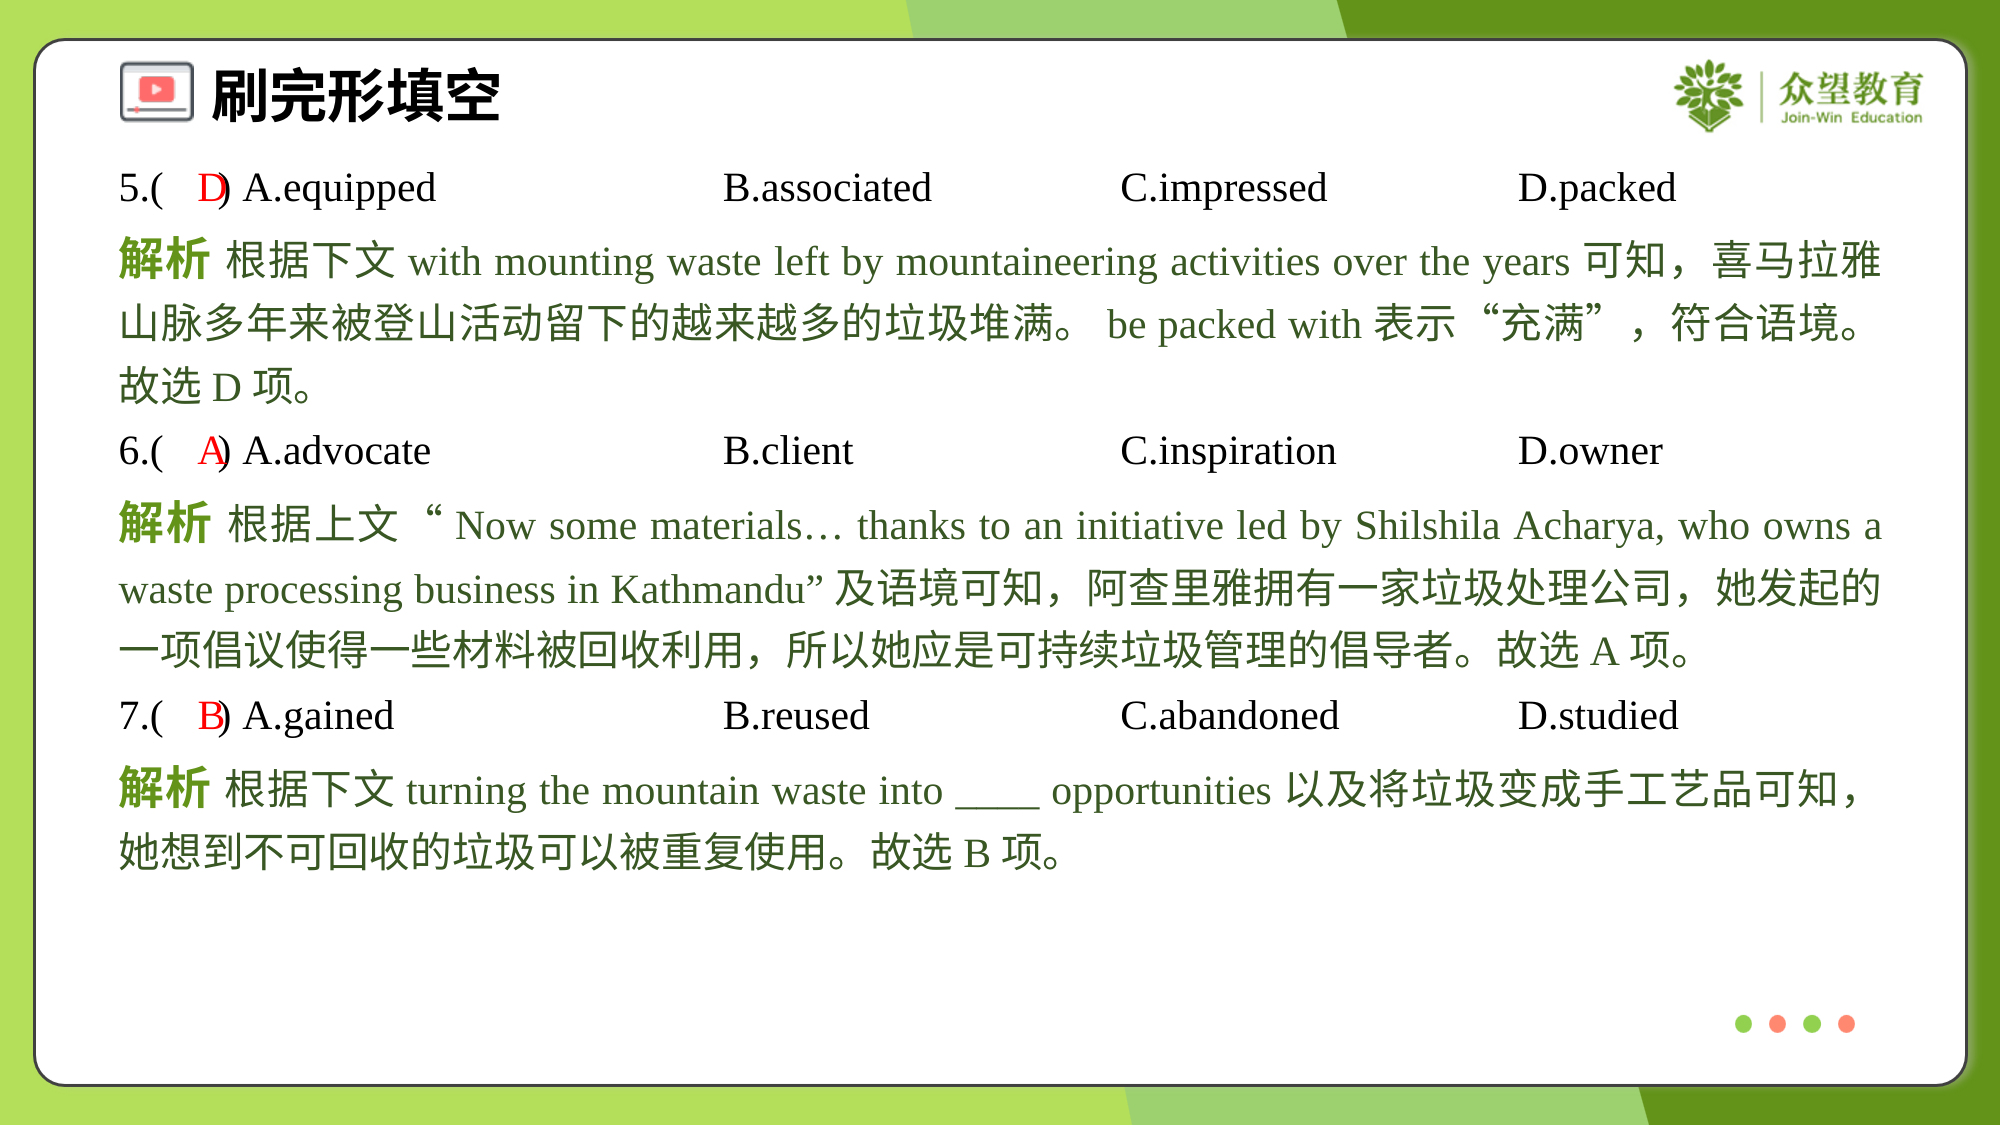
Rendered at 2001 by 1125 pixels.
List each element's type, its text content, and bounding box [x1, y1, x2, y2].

text_box 解析 根据下文turning the mountain waste into ____ opportunities以及将垃圾变成手工艺品可知，她想到不可回收的垃圾可以被重复使用。故选B项。 [118, 744, 1883, 872]
text_box 5.( ) A.equipped B.associated C.impressed D.packed [118, 146, 192, 204]
text_box 解析 根据下文with mounting waste left by mountaineering activities over the years可知，喜马拉雅山脉多年来被登山活动留下的越来越多的垃圾堆满。be packed with表示“充满”，符合语境。故选D项。 [118, 215, 1883, 405]
text_box 解析 根据上文“Now some materials… thanks to an initiative led by Shilshila Acharya, who owns a waste processing business in Kathmandu”及语境可知，阿查里雅拥有一家垃圾处理公司，她发起的一项倡议使得一些材料被回收利用，所以她应是可持续垃圾管理的倡导者。故选A项。 [118, 480, 1883, 670]
text_box 5.( ) A.equipped B.associated C.impressed D.packed [233, 146, 1883, 204]
text_box 7.( ) A.gained B.reused C.abandoned D.studied [231, 675, 1883, 733]
text_box A [192, 410, 233, 469]
text_box B [192, 675, 231, 733]
text_box 7.( ) A.gained B.reused C.abandoned D.studied [118, 675, 192, 733]
text_box 6.( ) A.advocate B.client C.inspiration D.owner [118, 410, 192, 468]
picture [0, 0, 2000, 1125]
text_box D [192, 146, 233, 205]
text_box 6.( ) A.advocate B.client C.inspiration D.owner [233, 410, 1883, 468]
